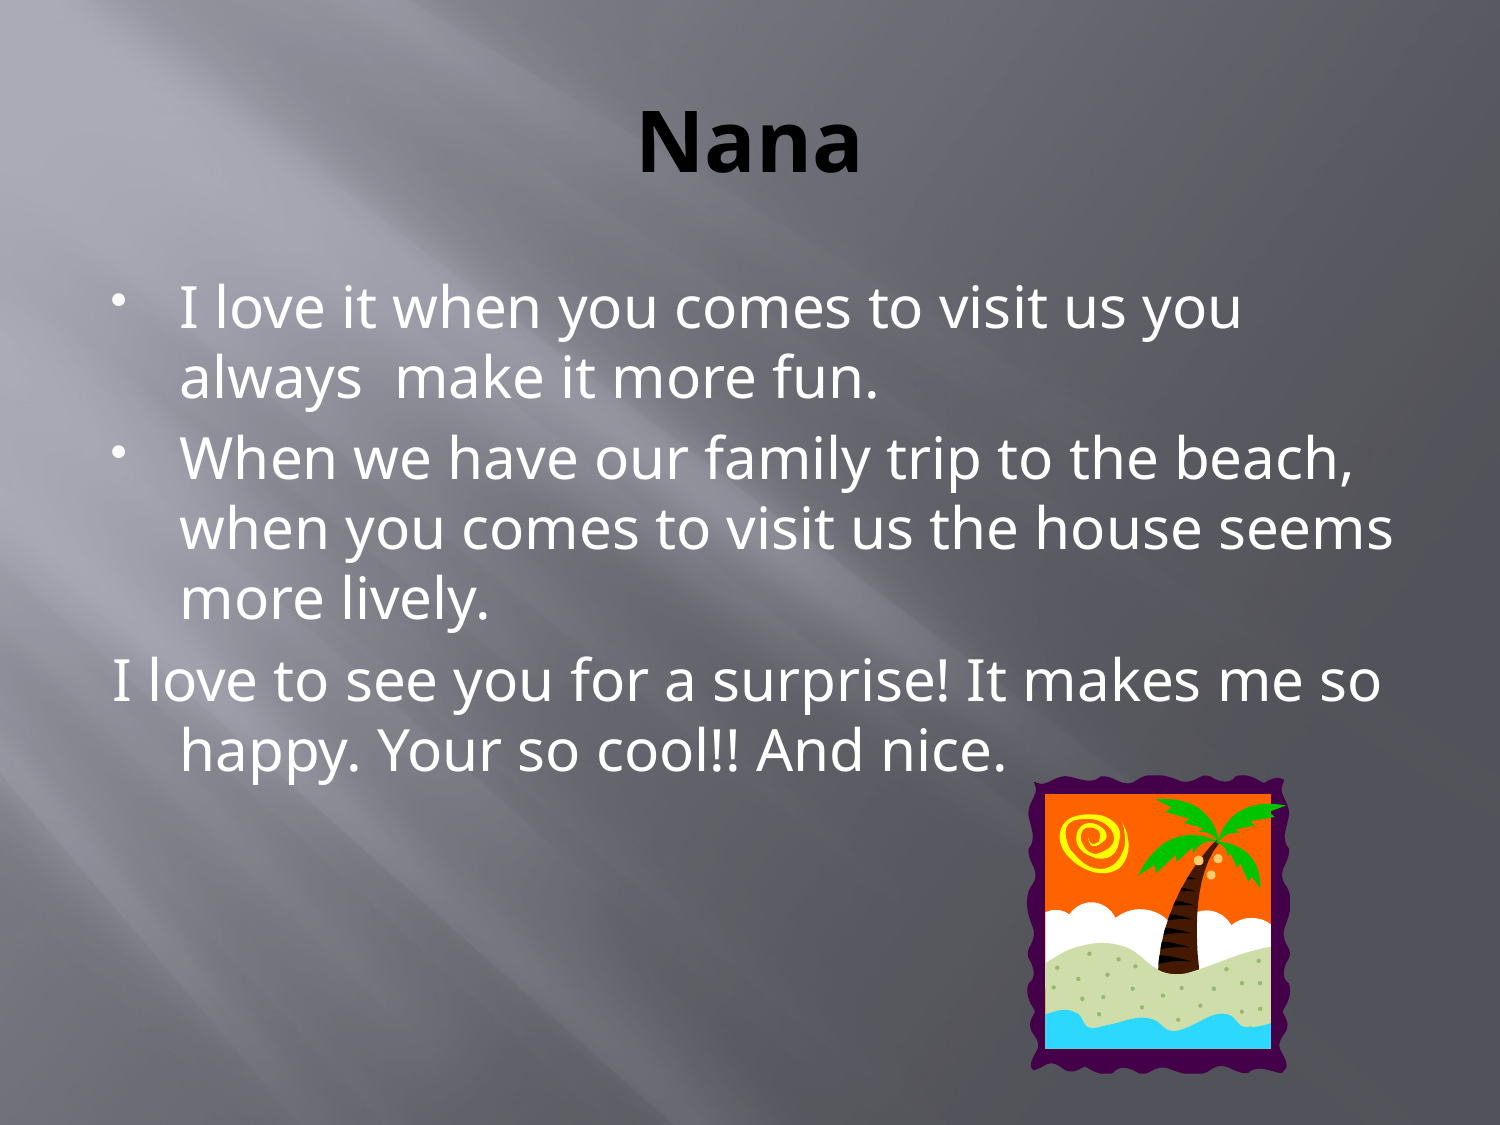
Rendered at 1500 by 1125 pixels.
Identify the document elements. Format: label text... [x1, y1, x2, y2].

list I love it when you comes to visit us you always make it more fun. When we have our family trip to the beach, when you comes to visit us the house seems more lively. I love to see you for a surprise! It makes me so happy. Your so cool!! And nice. [75, 262, 1425, 1035]
picture [1024, 774, 1291, 1075]
title Nana [75, 45, 1425, 233]
